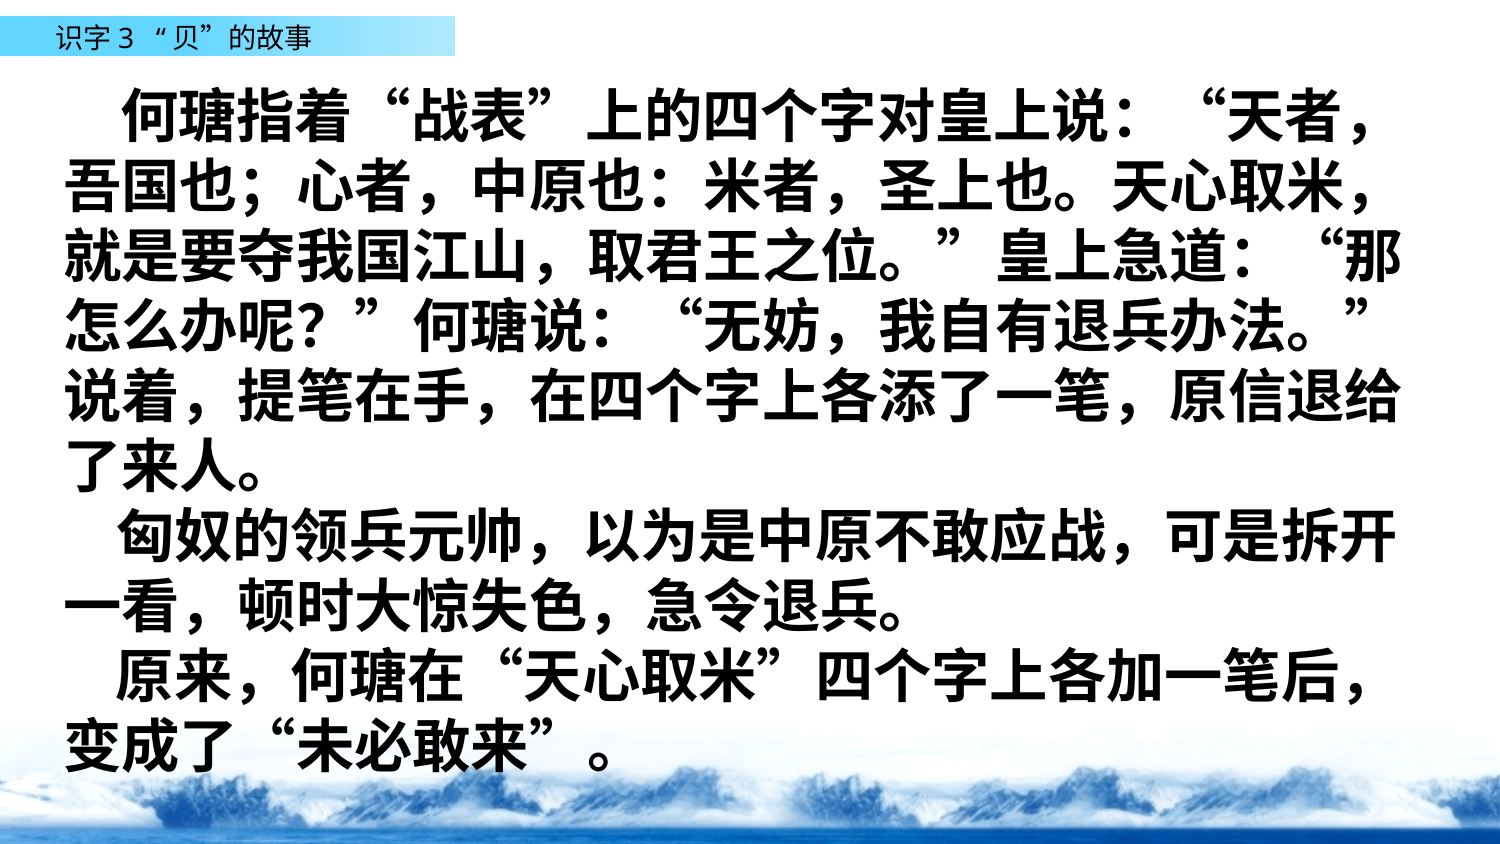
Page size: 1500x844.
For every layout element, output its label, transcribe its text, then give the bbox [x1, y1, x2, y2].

picture [0, 730, 1500, 844]
text_box 何瑭指着“战表”上的四个字对皇上说：“天者，吾国也；心者，中原也：米者，圣上也。天心取米，就是要夺我国江山，取君王之位。”皇上急道：“那怎么办呢？”何瑭说：“无妨，我自有退兵办法。”说着，提笔在手，在四个字上各添了一笔，原信退给了来人。 匈奴的领兵元帅，以为是中原不敢应战，可是拆开一看，顿时大惊失色，急令退兵。 原来，何瑭在“天心取米”四个字上各加一笔后，变成了“未必敢来”。 [48, 72, 1452, 787]
